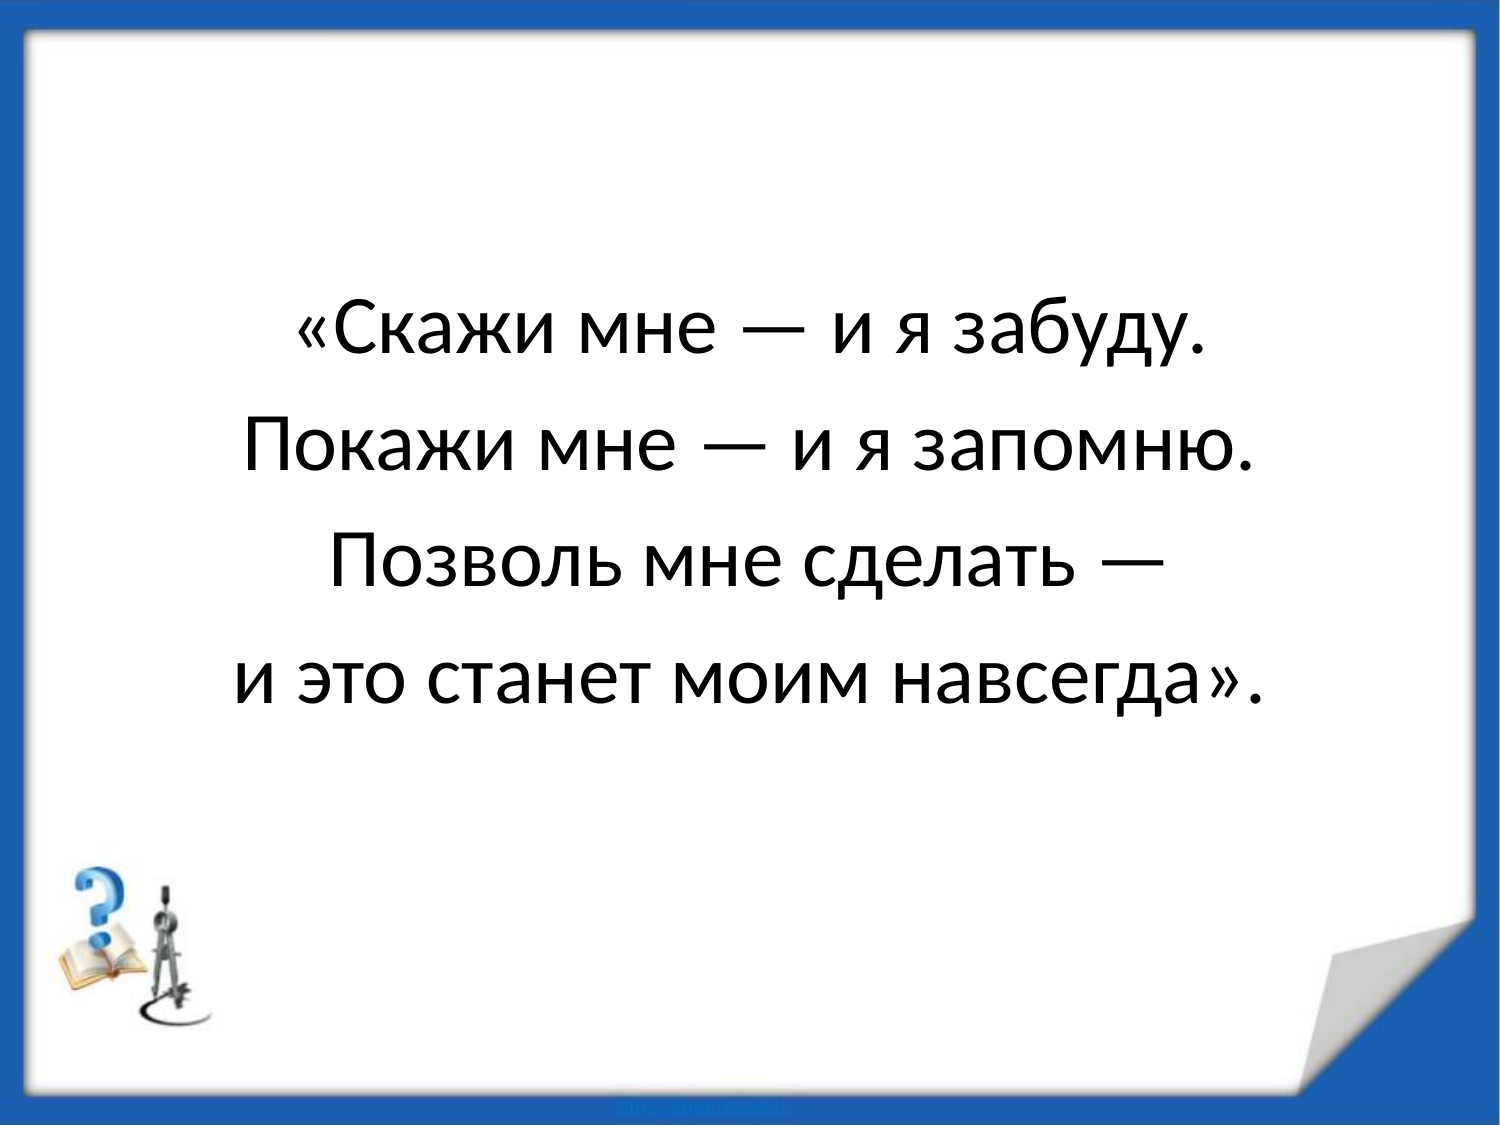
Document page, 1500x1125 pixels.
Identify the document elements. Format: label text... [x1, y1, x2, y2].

list «Скажи мне — и я забуду. Покажи мне — и я запомню. Позволь мне сделать — и это станет моим навсегда». [75, 262, 1425, 1005]
picture [0, 0, 1500, 1125]
